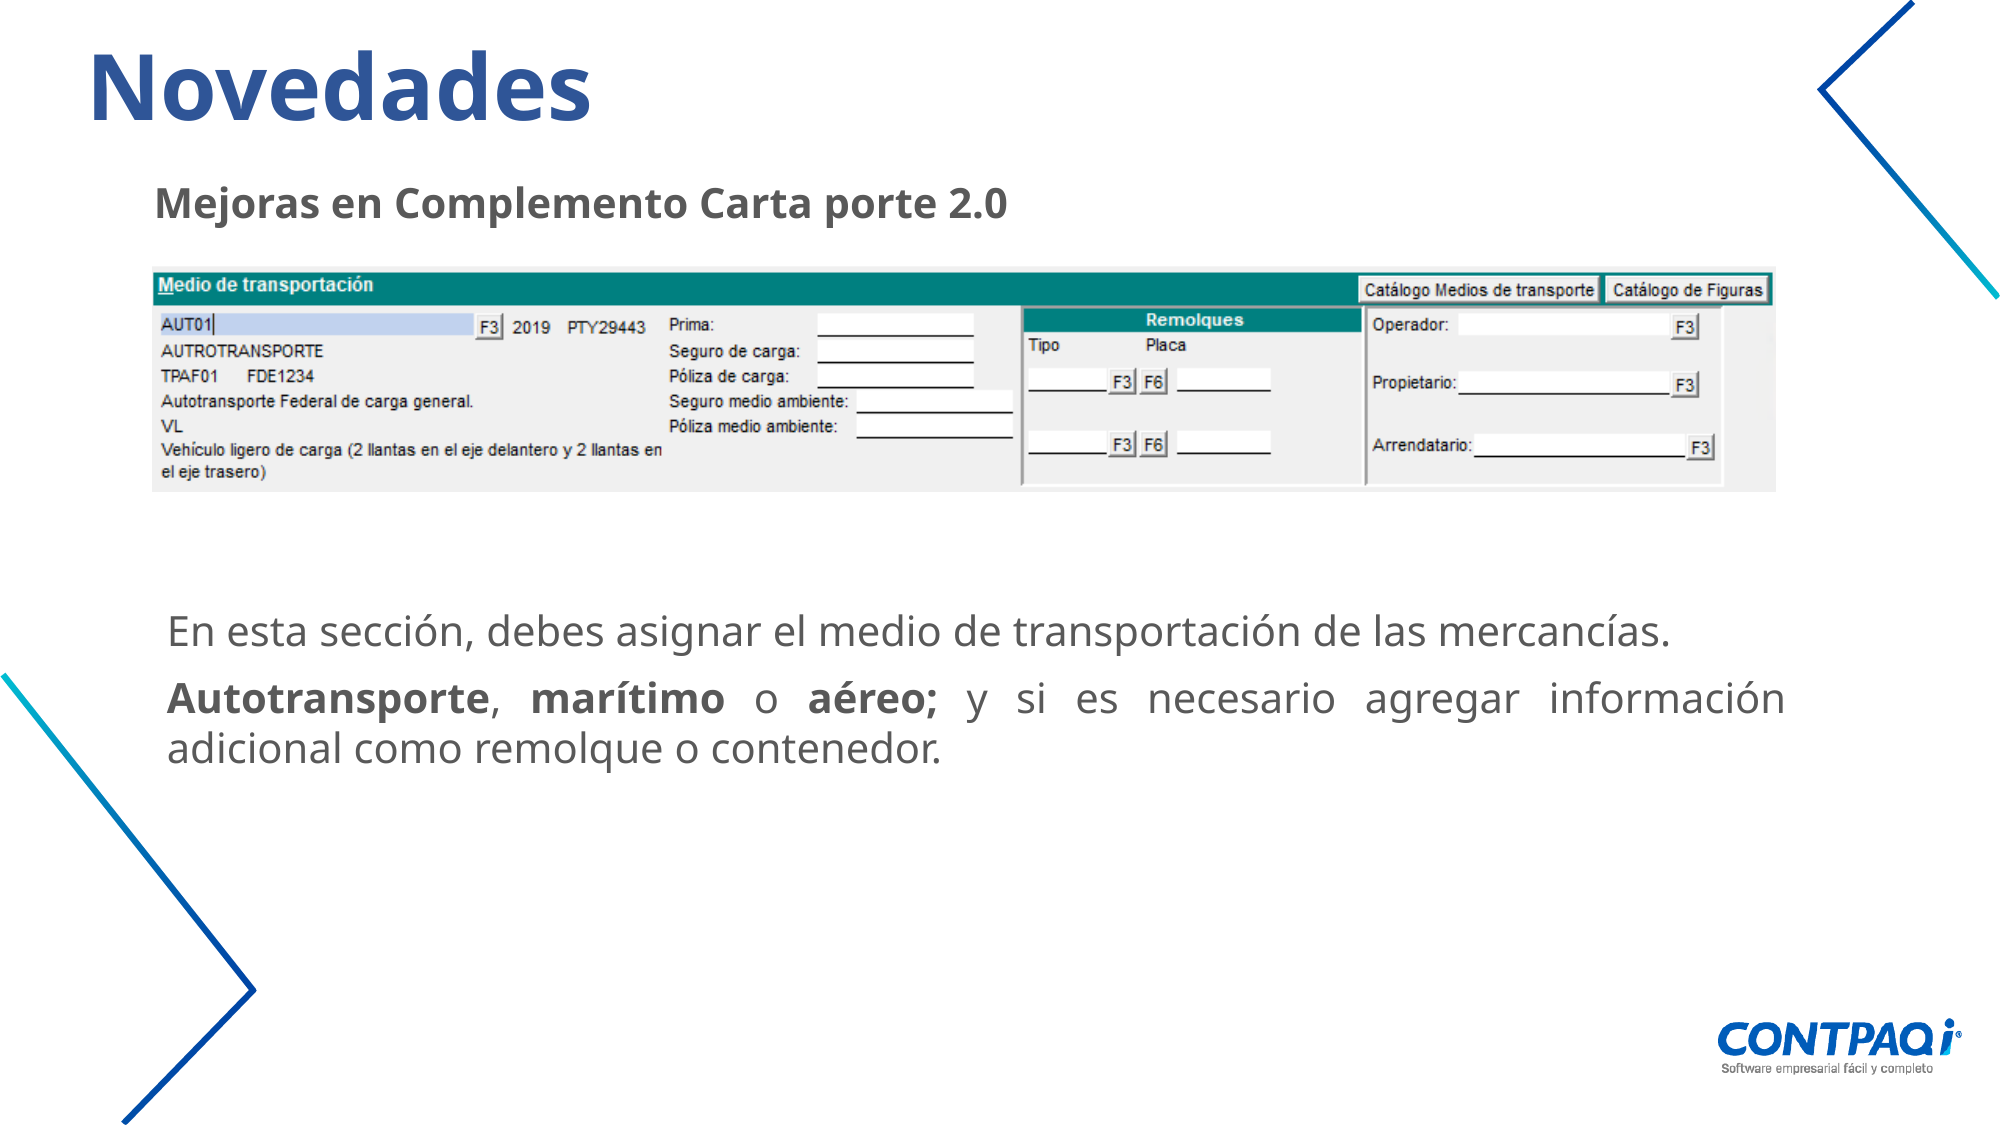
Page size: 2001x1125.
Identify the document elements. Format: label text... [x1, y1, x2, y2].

picture [0, 672, 257, 1125]
text_box En esta sección, debes asignar el medio de transportación de las mercancías. Autotransporte, marítimo o aéreo; y si es necesario agregar información adicional como remolque o contenedor. [152, 597, 1802, 779]
picture [1718, 1018, 1962, 1075]
picture [152, 265, 1776, 492]
picture [1816, 0, 2000, 300]
title Novedades [71, 19, 1372, 162]
text_box Mejoras en Complemento Carta porte 2.0 [139, 169, 1861, 235]
